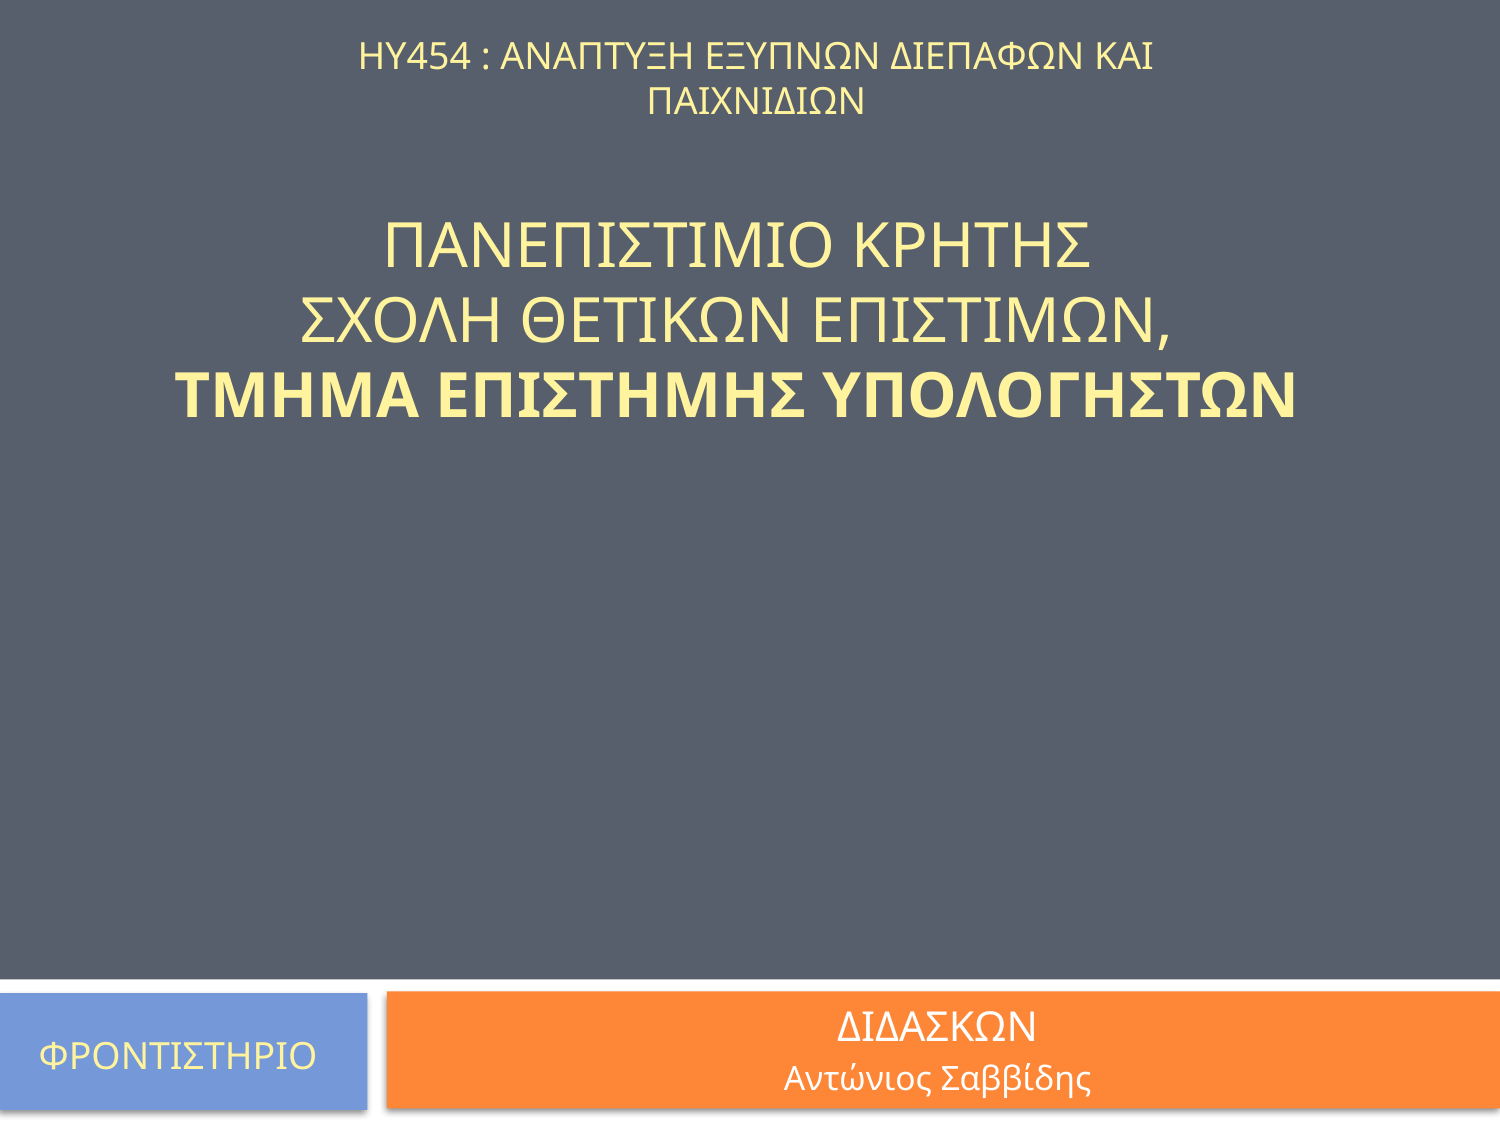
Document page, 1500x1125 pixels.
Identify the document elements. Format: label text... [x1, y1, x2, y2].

title ΠΑΝΕΠΙΣΤΙΜΙΟ ΚΡΗΤΗΣ ΣΧΟΛΗ ΘΕΤΙΚΩΝ ΕΠΙΣΤΙΜΩΝ, ΤΜΗΜΑ ΕΠΙΣΤΗΜΗΣ ΥΠΟΛΟΓΗΣΤΩΝ [75, 75, 1400, 438]
text_box HY454 : ΑΝΑΠΤΥΞΗ ΕΞΥΠΝΩΝ ΔΙΕΠΑΦΩΝ ΚΑΙ ΠΑΙΧΝΙΔΙΩΝ [287, 24, 1225, 130]
subtitle ΔΙΔΑΣΚΩΝ Αντώνιος Σαββίδης [387, 992, 1488, 1105]
text_box ΦΡΟΝΤΙΣΤΗΡΙΟ [23, 1024, 333, 1085]
